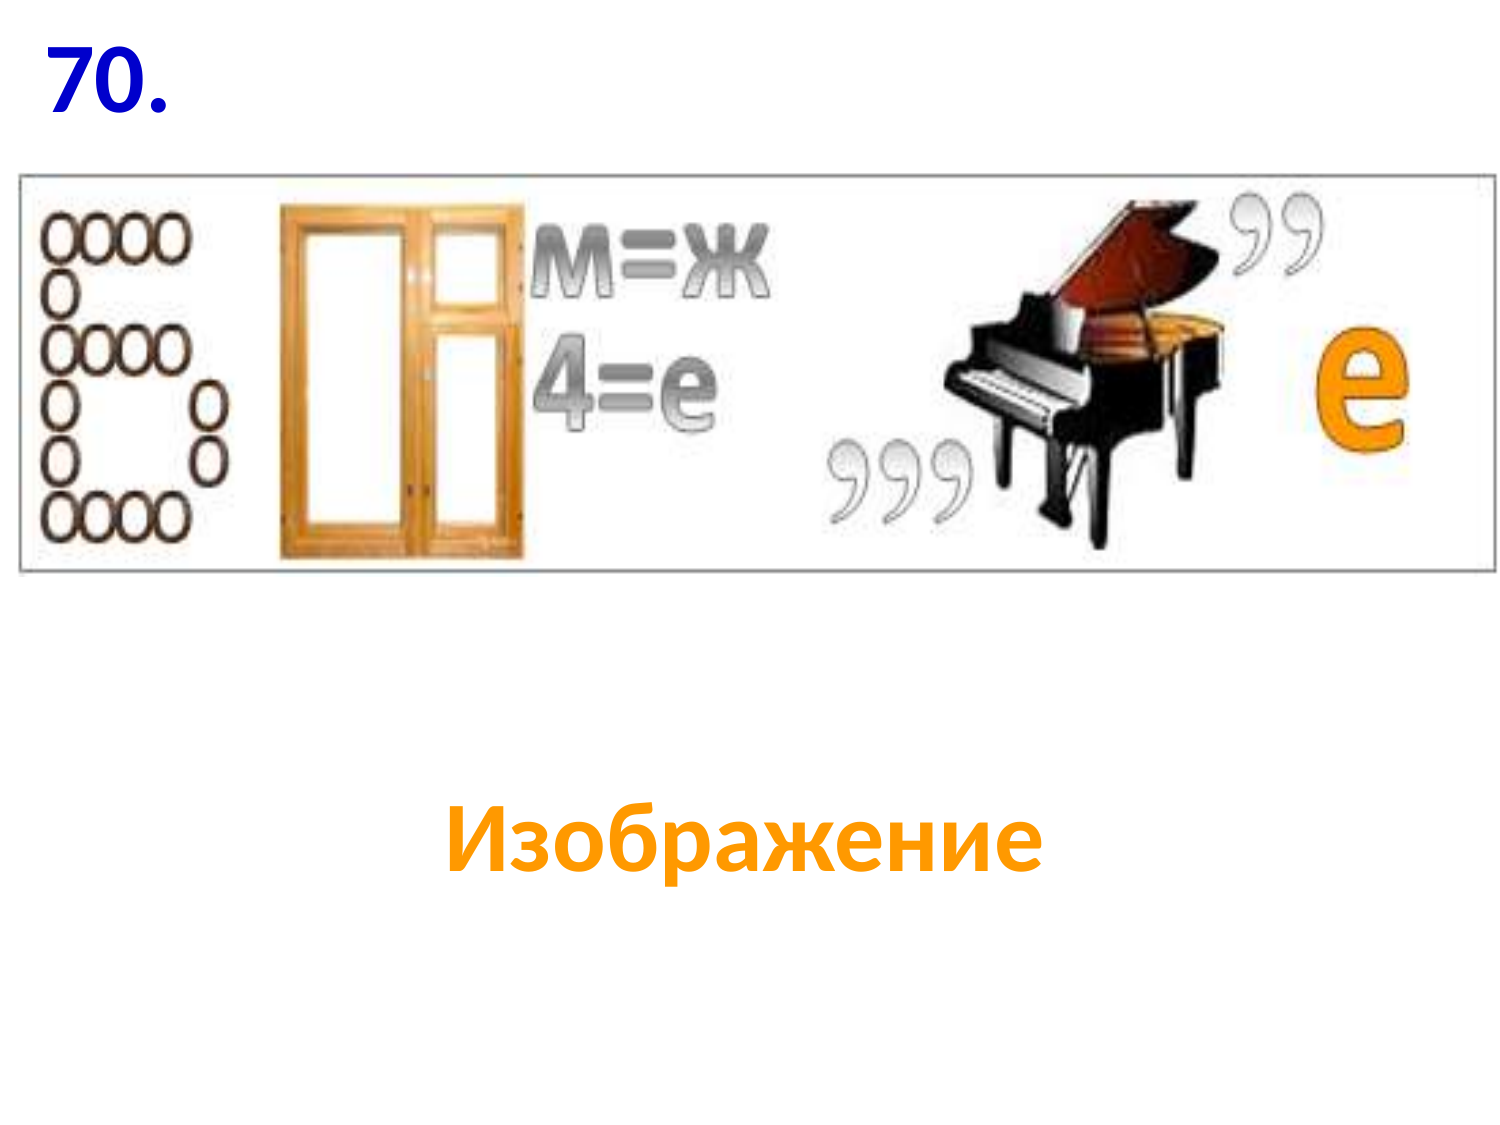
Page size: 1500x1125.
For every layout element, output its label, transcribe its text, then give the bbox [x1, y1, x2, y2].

picture [17, 172, 1500, 578]
text_box 70. [29, 4, 242, 140]
text_box Изображение [336, 763, 1154, 944]
